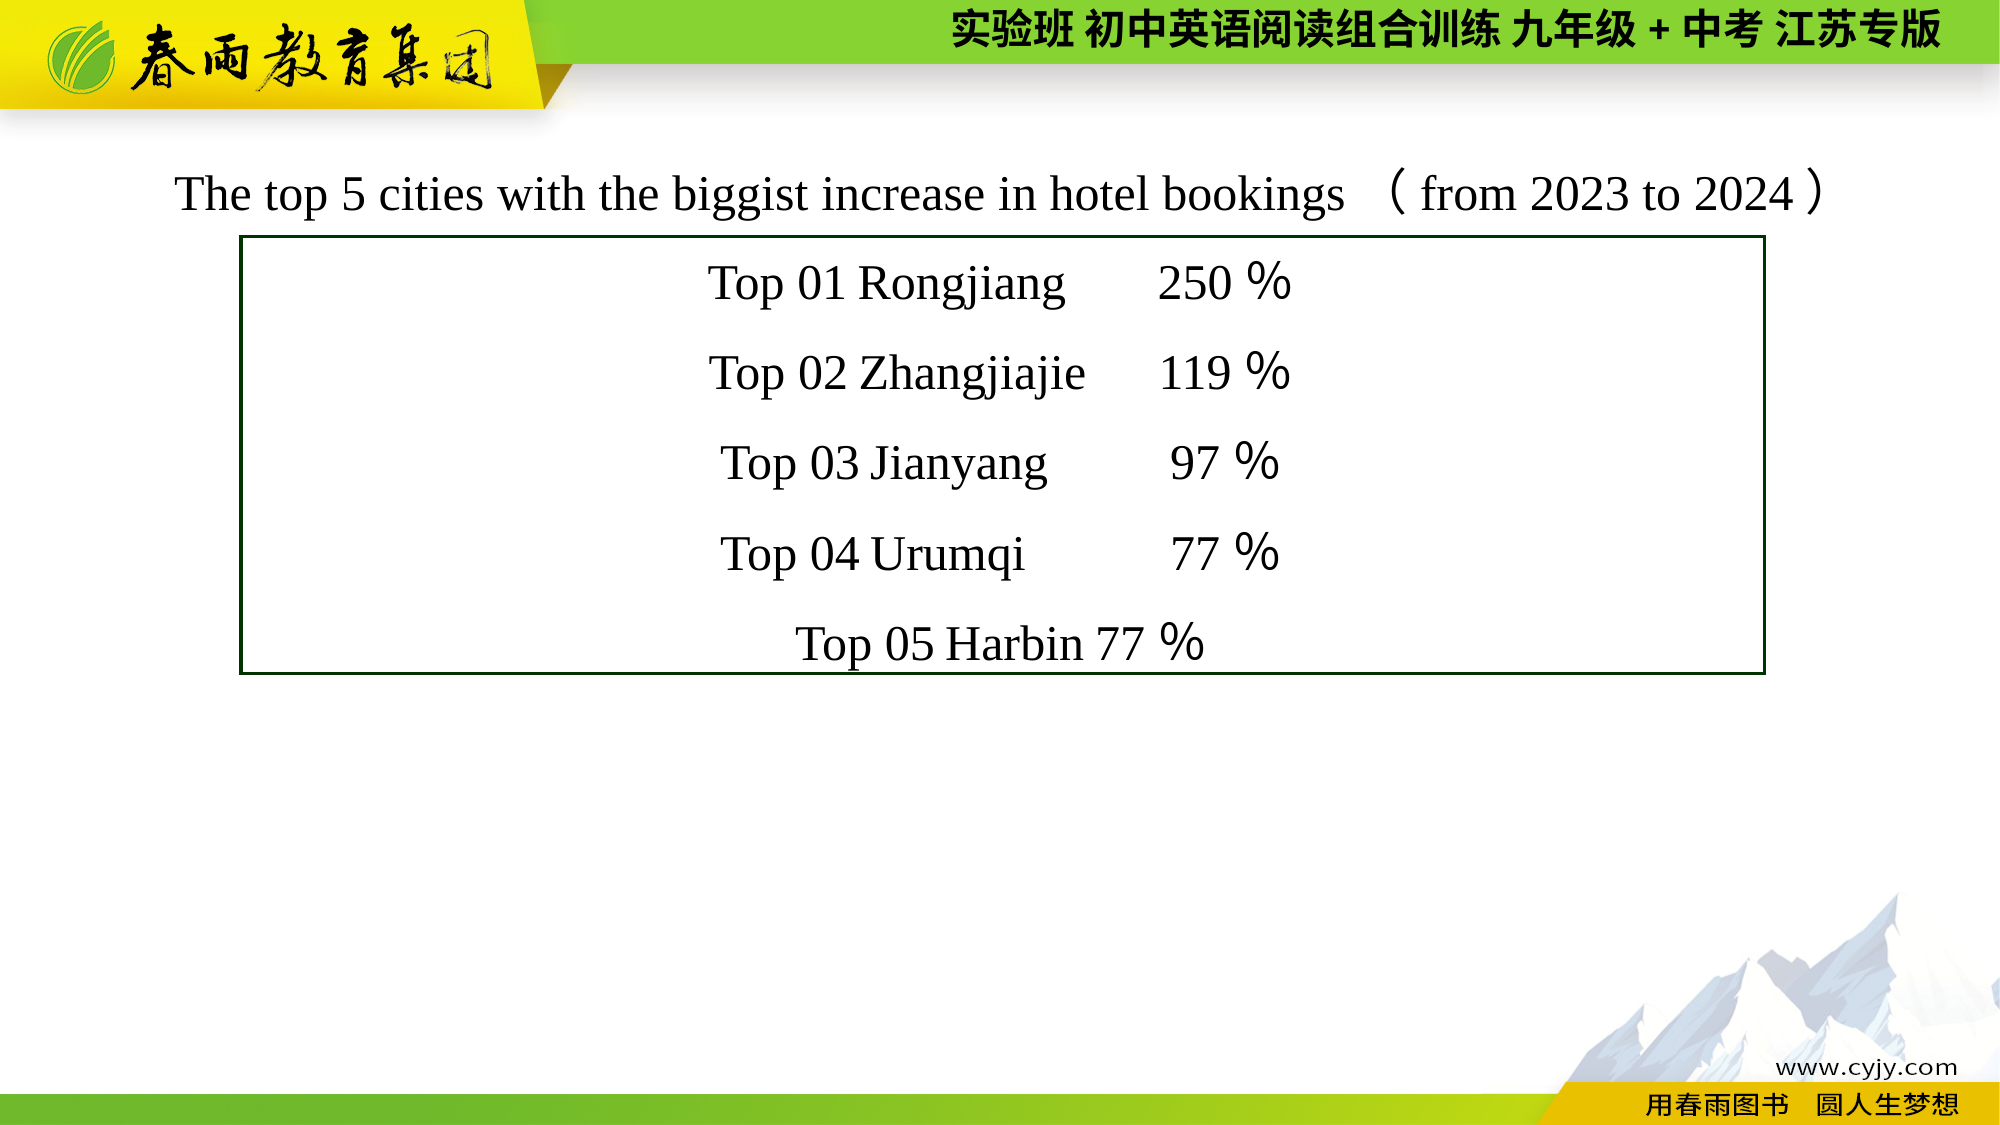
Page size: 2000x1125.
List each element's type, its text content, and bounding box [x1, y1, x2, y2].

picture [0, 0, 2000, 1125]
text_box [241, 236, 1765, 674]
list The top 5 cities with the biggist increase in hotel bookings（from 2023 to 2024） Top 01 Rongjiang 250％ Top 02 Zhangjiajie 119％ Top 03 Jianyang 97％ Top 04 Urumqi 77％ Top 05 Harbin 77％ [59, 122, 1944, 672]
